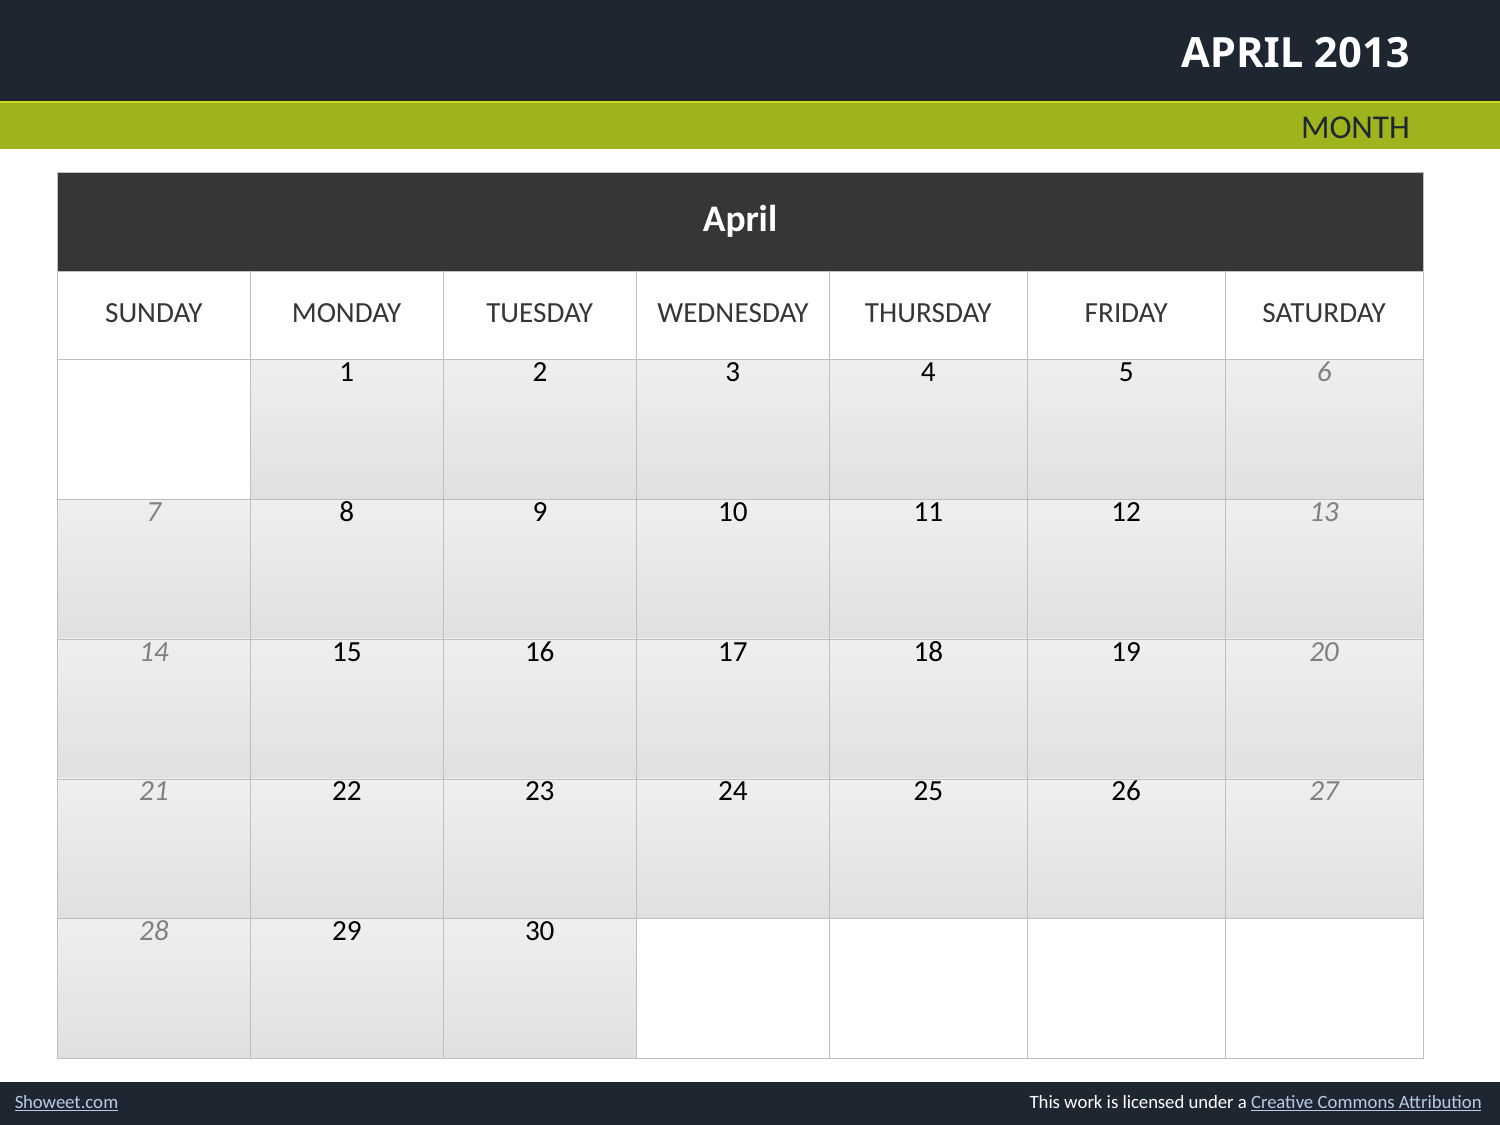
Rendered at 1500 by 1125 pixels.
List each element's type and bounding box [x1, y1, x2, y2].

table_cell [444, 272, 636, 359]
table_cell [444, 640, 636, 779]
table_cell [830, 500, 1027, 639]
table_cell [1028, 360, 1225, 499]
table_cell [830, 272, 1027, 359]
table_cell [444, 919, 636, 1058]
table_cell [830, 360, 1027, 499]
table_cell [637, 360, 829, 499]
table_cell [1226, 272, 1423, 359]
table_cell [1226, 360, 1423, 499]
table_cell [444, 360, 636, 499]
table_cell [251, 780, 443, 918]
table_cell [1226, 640, 1423, 779]
table_cell [444, 780, 636, 918]
table_cell [830, 640, 1027, 779]
table_cell [1226, 500, 1423, 639]
table_cell [1226, 919, 1423, 1058]
table_cell [251, 272, 443, 359]
table_cell [1226, 780, 1423, 918]
table_cell [58, 640, 250, 779]
table_cell [1028, 500, 1225, 639]
table_cell [444, 500, 636, 639]
table_cell [637, 500, 829, 639]
table_cell [58, 919, 250, 1058]
table_cell [58, 272, 250, 359]
table_cell [251, 640, 443, 779]
table_cell [637, 780, 829, 918]
table_cell [1028, 780, 1225, 918]
table_cell [1028, 640, 1225, 779]
table_cell [1028, 272, 1225, 359]
table_cell [251, 500, 443, 639]
table_cell [251, 360, 443, 499]
table_header [58, 173, 1423, 271]
table_cell [637, 640, 829, 779]
table_cell [58, 500, 250, 639]
table_cell [58, 360, 250, 499]
table_cell [1028, 919, 1225, 1058]
table_cell [58, 780, 250, 918]
table_cell [251, 919, 443, 1058]
title [478, 0, 1425, 102]
table_cell [637, 919, 829, 1058]
subtitle [478, 102, 1425, 149]
table_cell [830, 919, 1027, 1058]
table_cell [830, 780, 1027, 918]
table_cell [637, 272, 829, 359]
